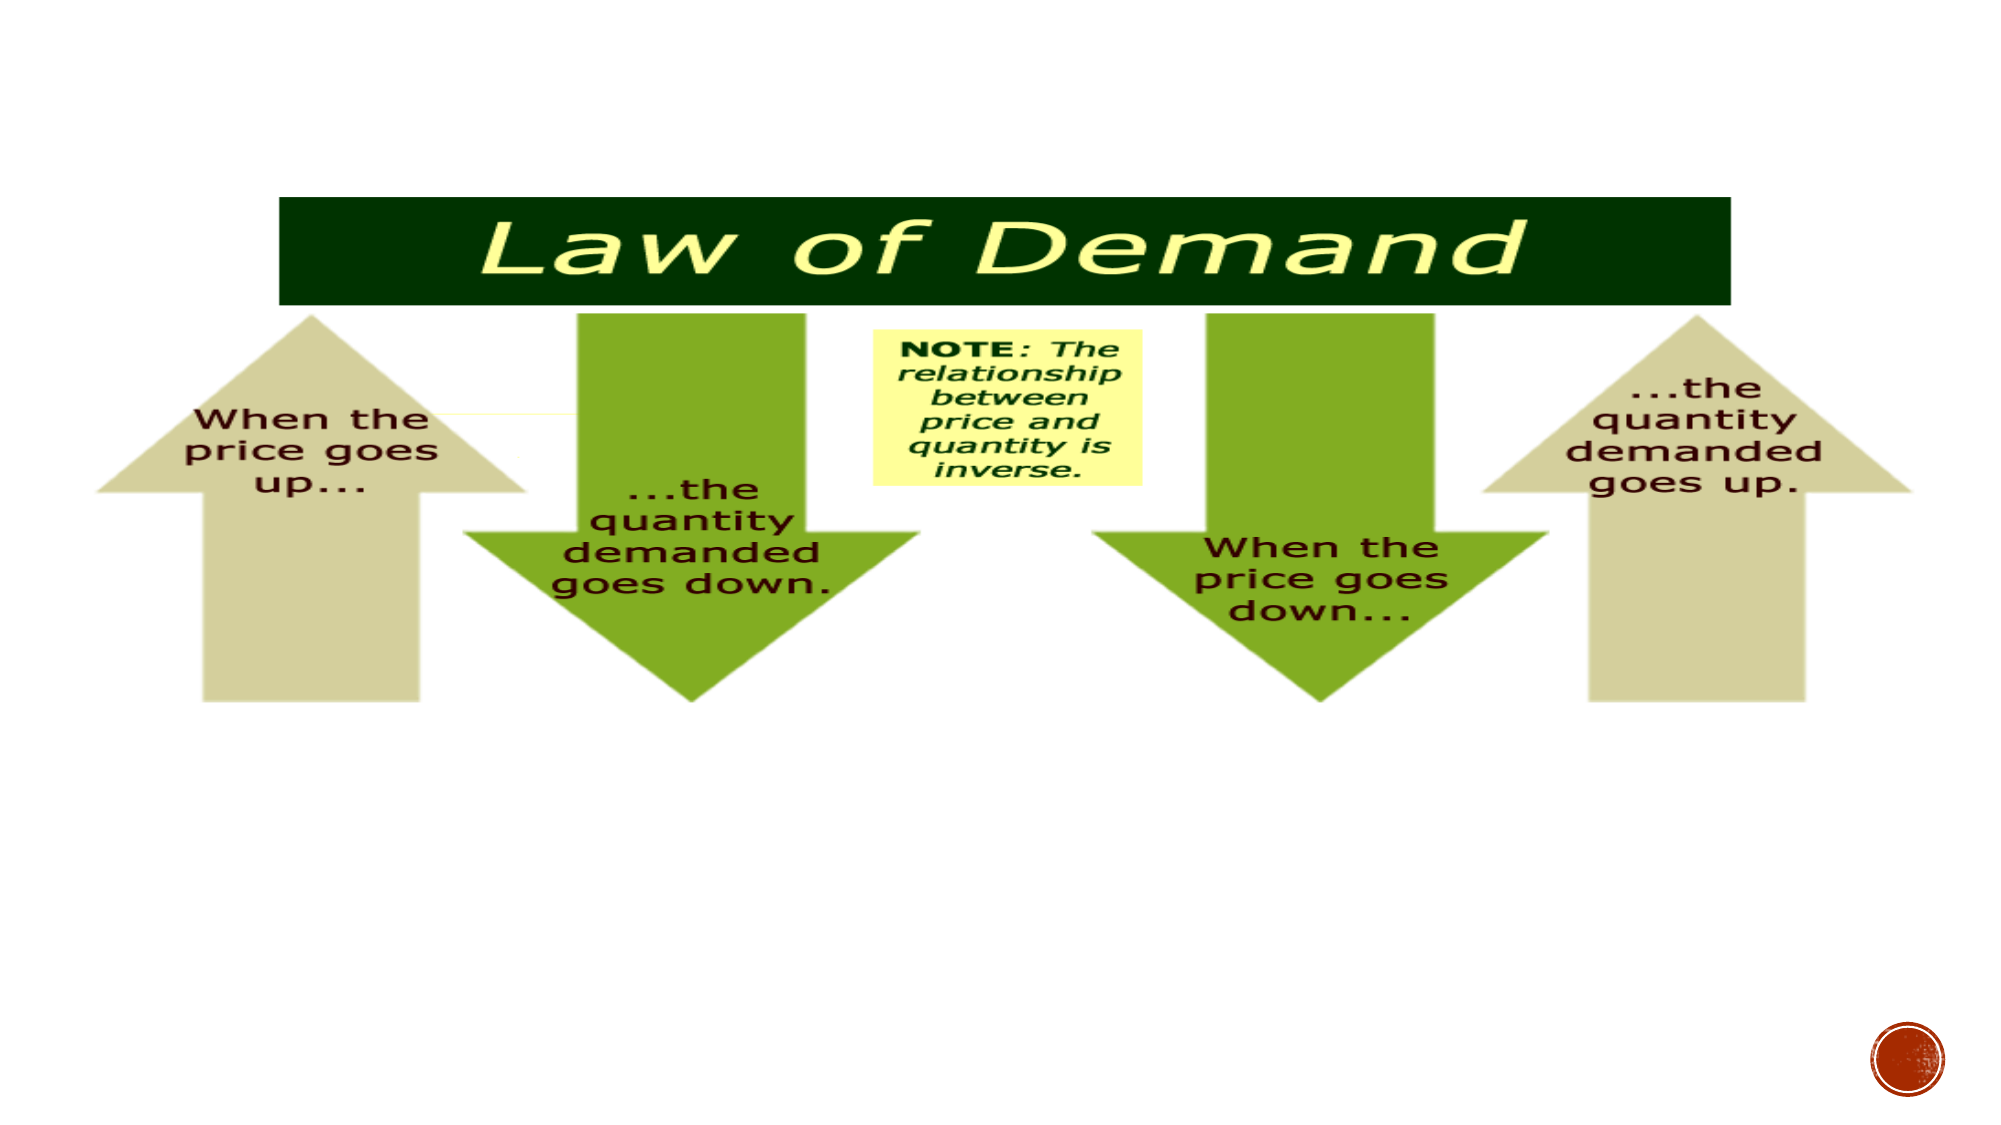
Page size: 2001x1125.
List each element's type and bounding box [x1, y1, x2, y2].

picture [68, 162, 1943, 929]
